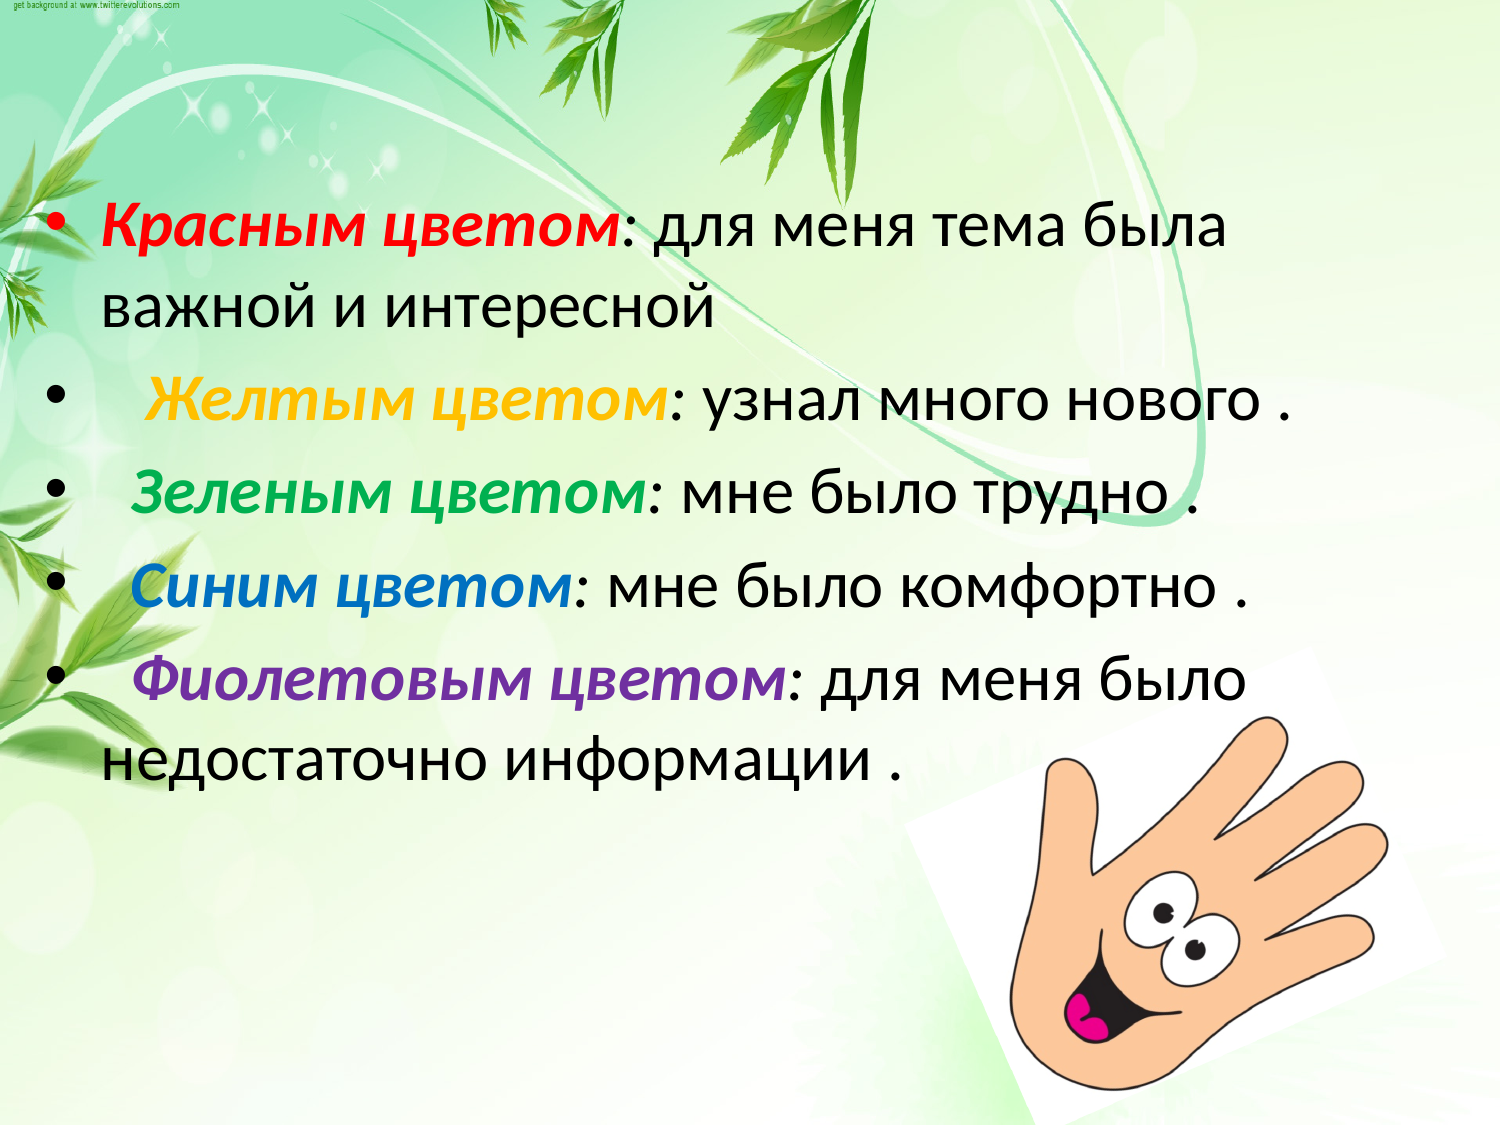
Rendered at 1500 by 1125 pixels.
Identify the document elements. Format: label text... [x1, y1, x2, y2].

picture [0, 0, 1500, 1125]
list Красным цветом: для меня тема была важной и интересной Желтым цветом: узнал много нового . Зеленым цветом: мне было трудно . Синим цветом: мне было комфортно . Фиолетовым цветом: для меня было недостаточно информации . [29, 172, 1380, 1096]
